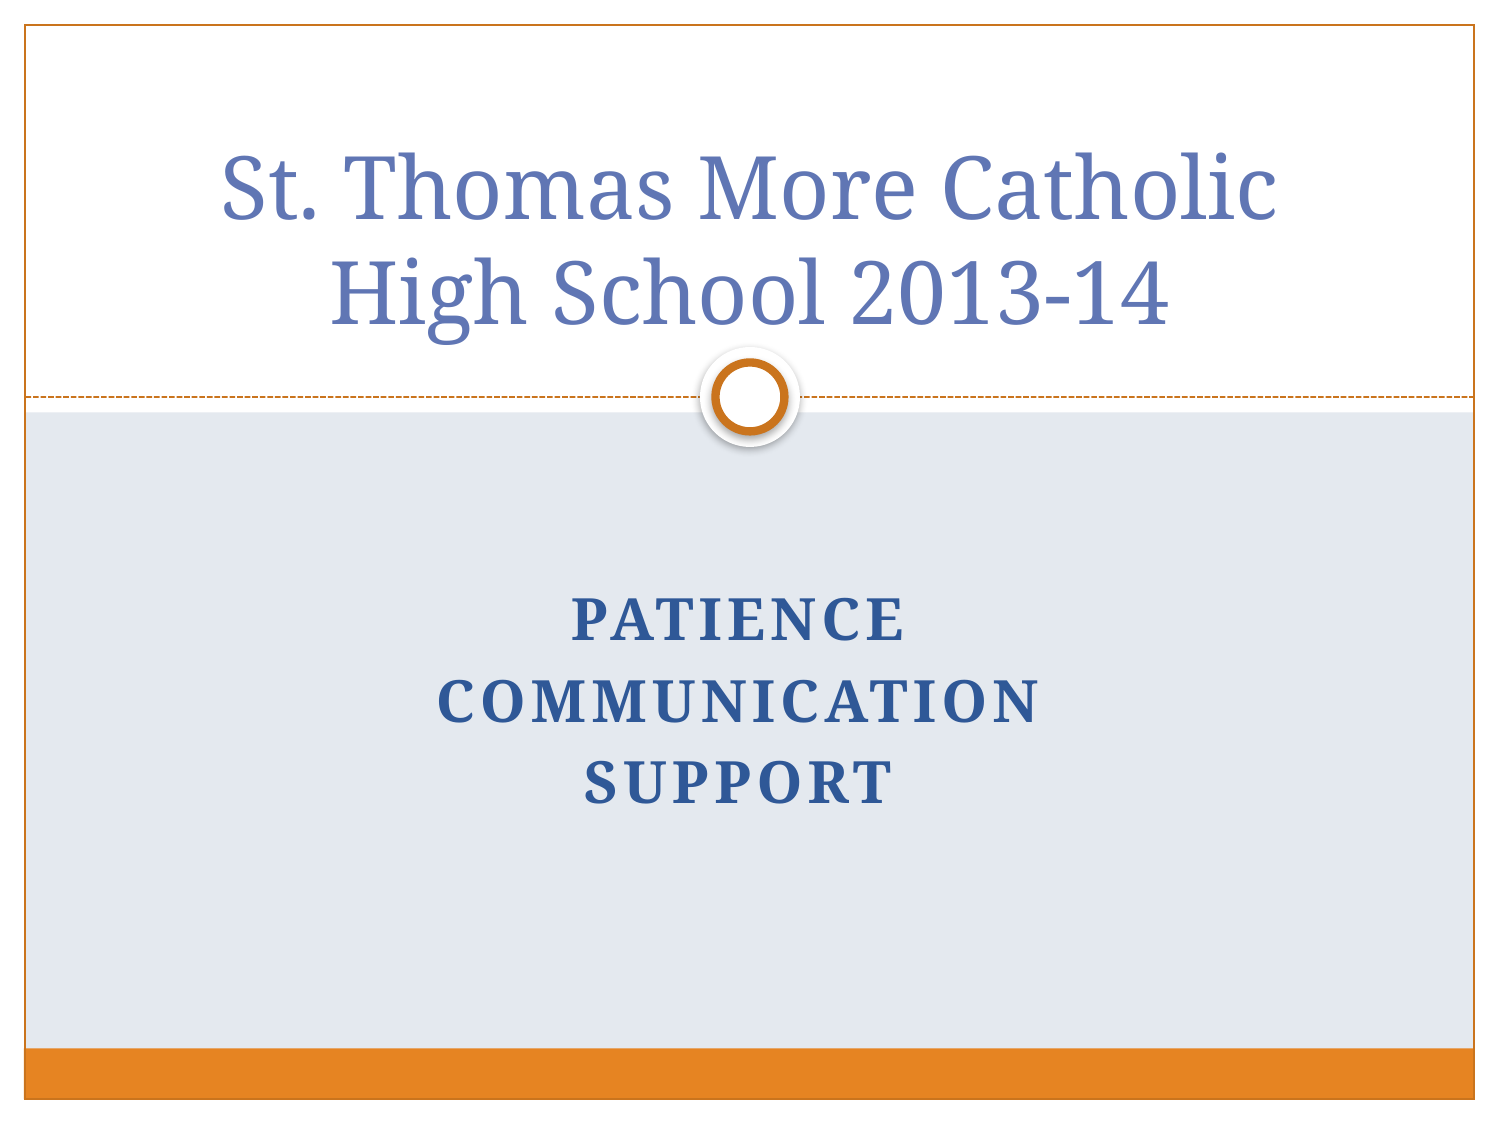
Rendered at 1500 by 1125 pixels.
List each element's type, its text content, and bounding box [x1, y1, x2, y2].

title St. Thomas More Catholic High School 2013-14 [112, 62, 1388, 350]
subtitle Patience Communication support [212, 575, 1263, 913]
